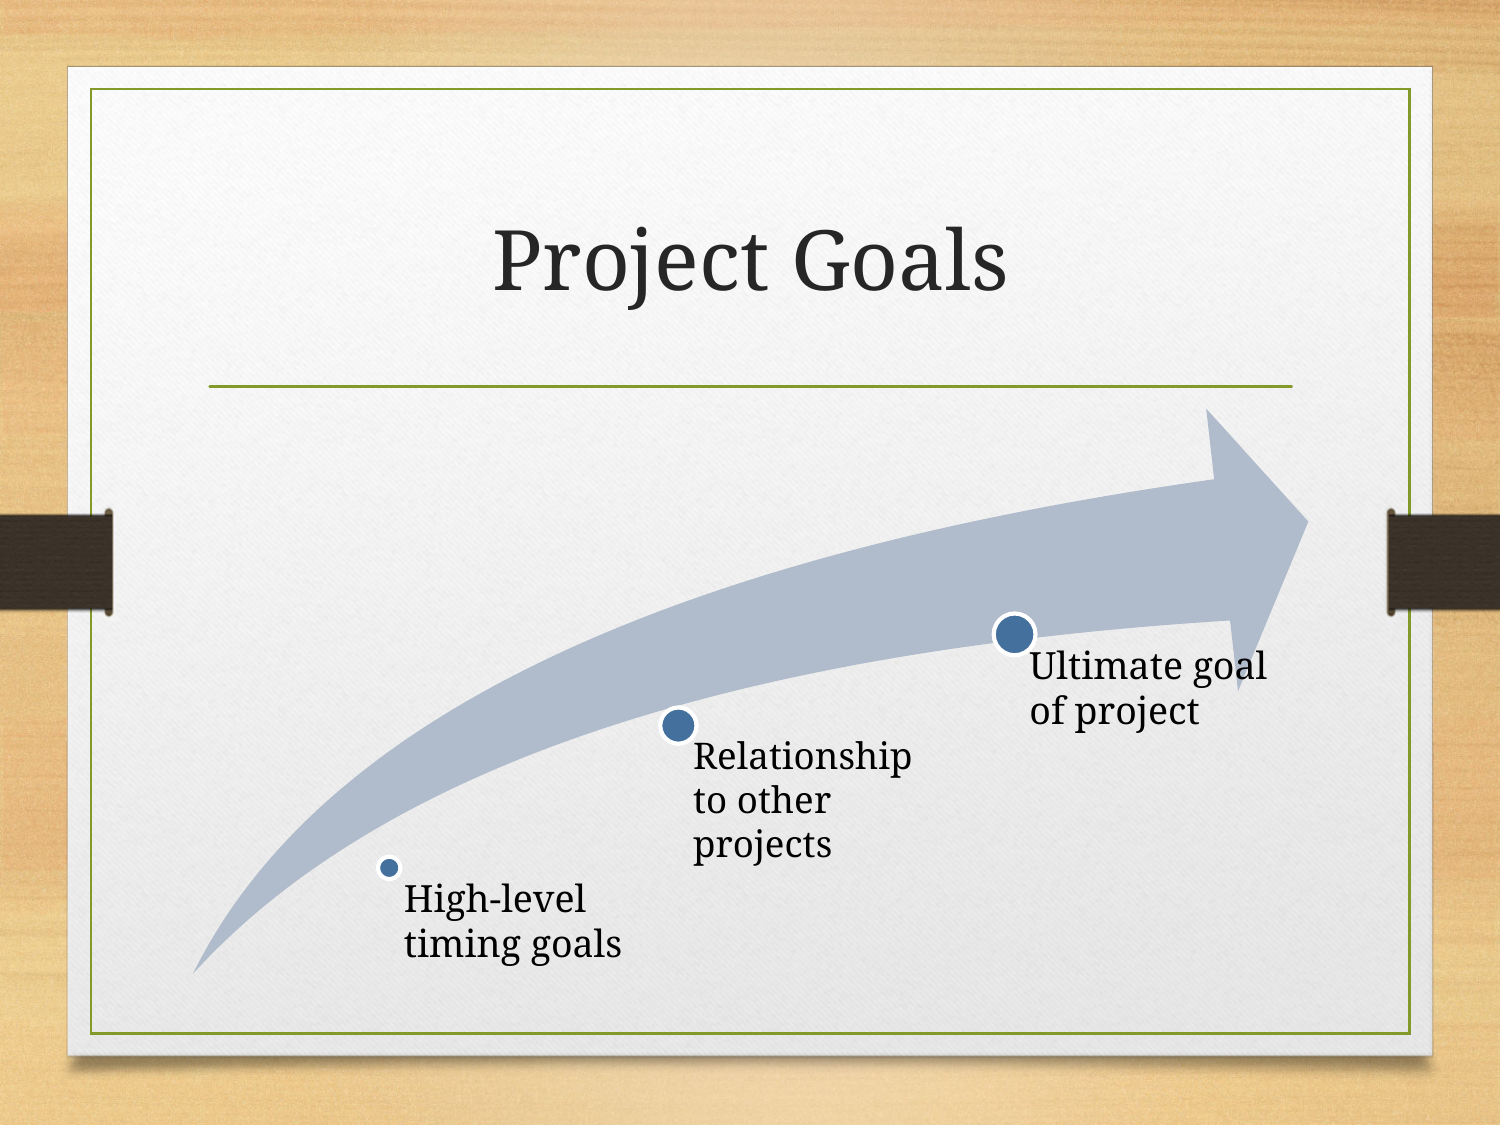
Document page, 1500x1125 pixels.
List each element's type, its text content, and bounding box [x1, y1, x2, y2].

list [192, 408, 1309, 974]
title Project Goals [193, 150, 1309, 365]
picture [0, 0, 1500, 1125]
